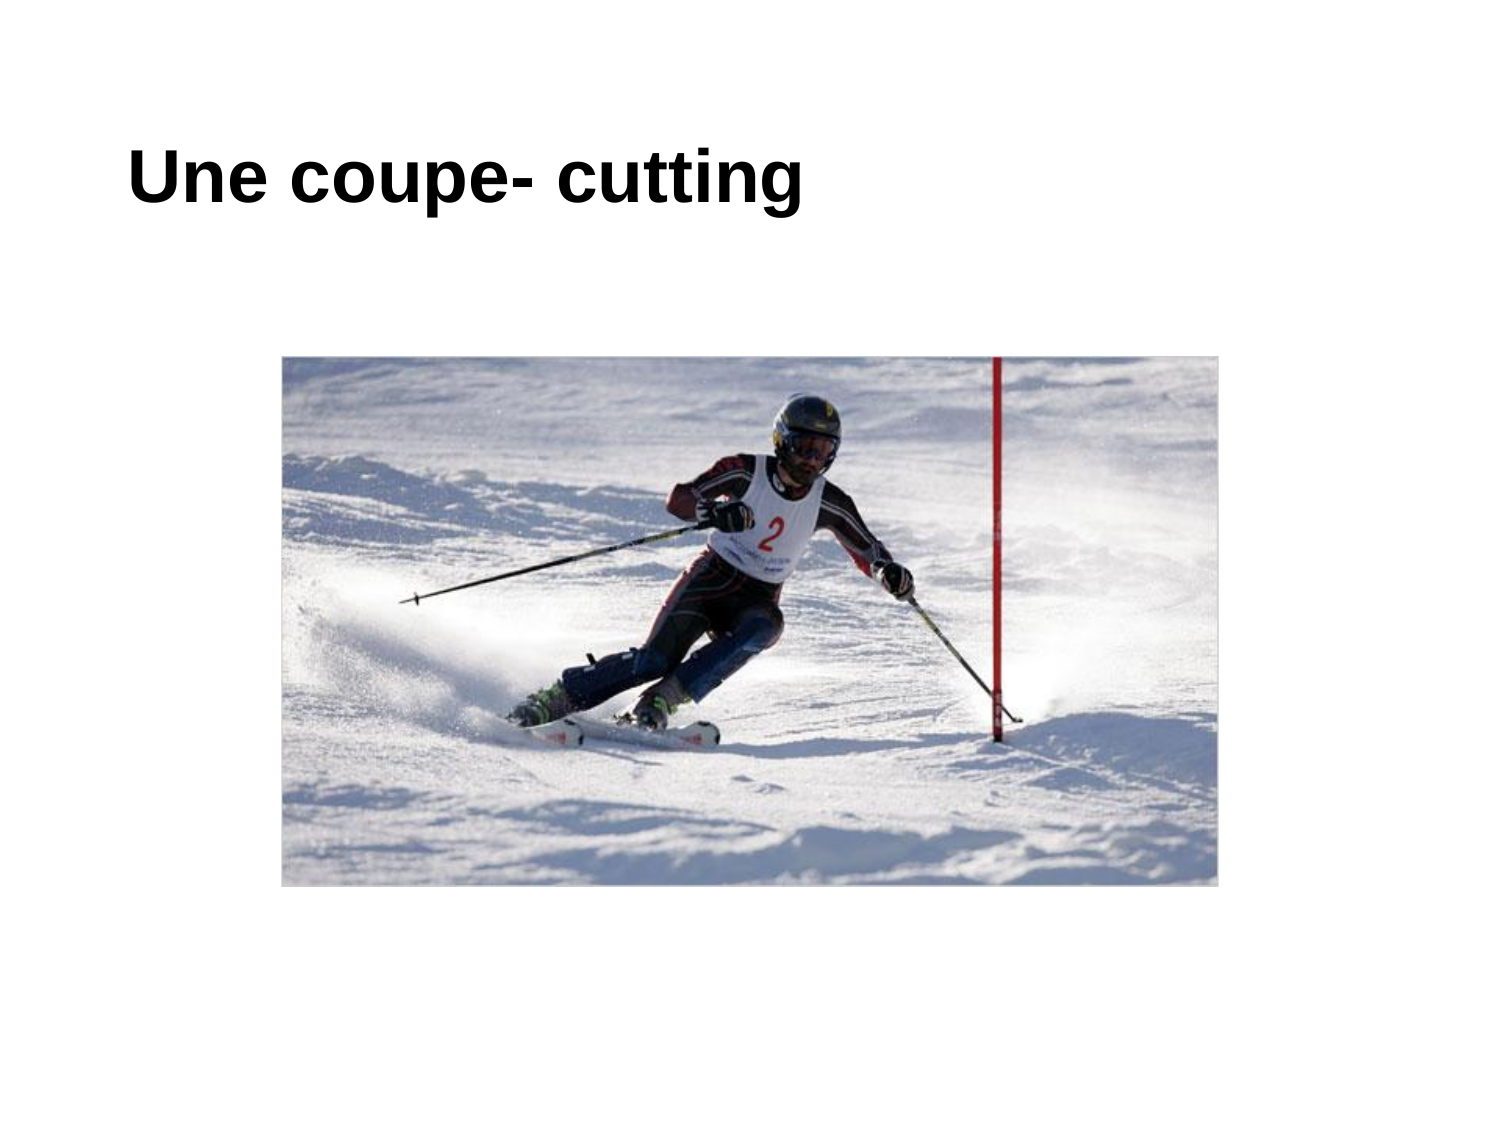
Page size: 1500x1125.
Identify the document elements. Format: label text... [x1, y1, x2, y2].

text_box [281, 356, 1219, 887]
title Une coupe- cutting [75, 14, 1425, 233]
